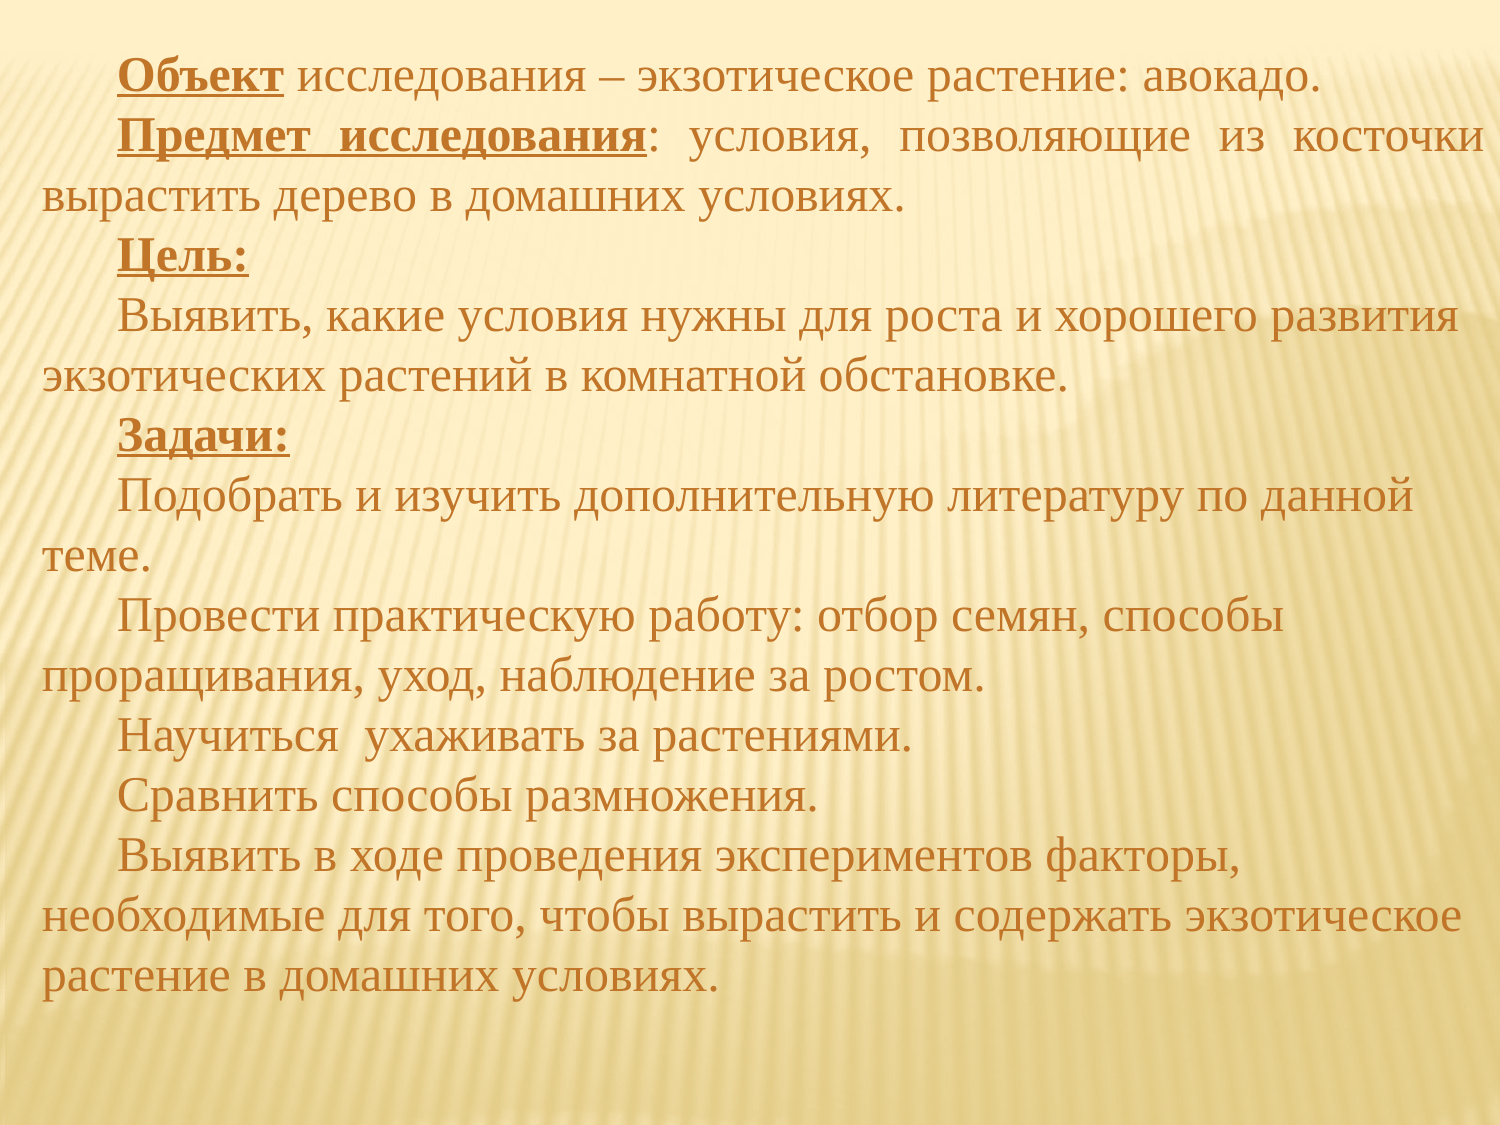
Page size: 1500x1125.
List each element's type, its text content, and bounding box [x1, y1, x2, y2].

text_box Объект исследования – экзотическое растение: авокадо. Предмет исследования: условия, позволяющие из косточки вырастить дерево в домашних условиях. Цель: Выявить, какие условия нужны для роста и хорошего развития экзотических растений в комнатной обстановке. Задачи: Подобрать и изучить дополнительную литературу по данной теме. Провести практическую работу: отбор семян, способы проращивания, уход, наблюдение за ростом. Научиться ухаживать за растениями. Сравнить способы размножения. Выявить в ходе проведения экспериментов факторы, необходимые для того, чтобы вырастить и содержать экзотическое растение в домашних условиях. [26, 34, 1500, 1089]
